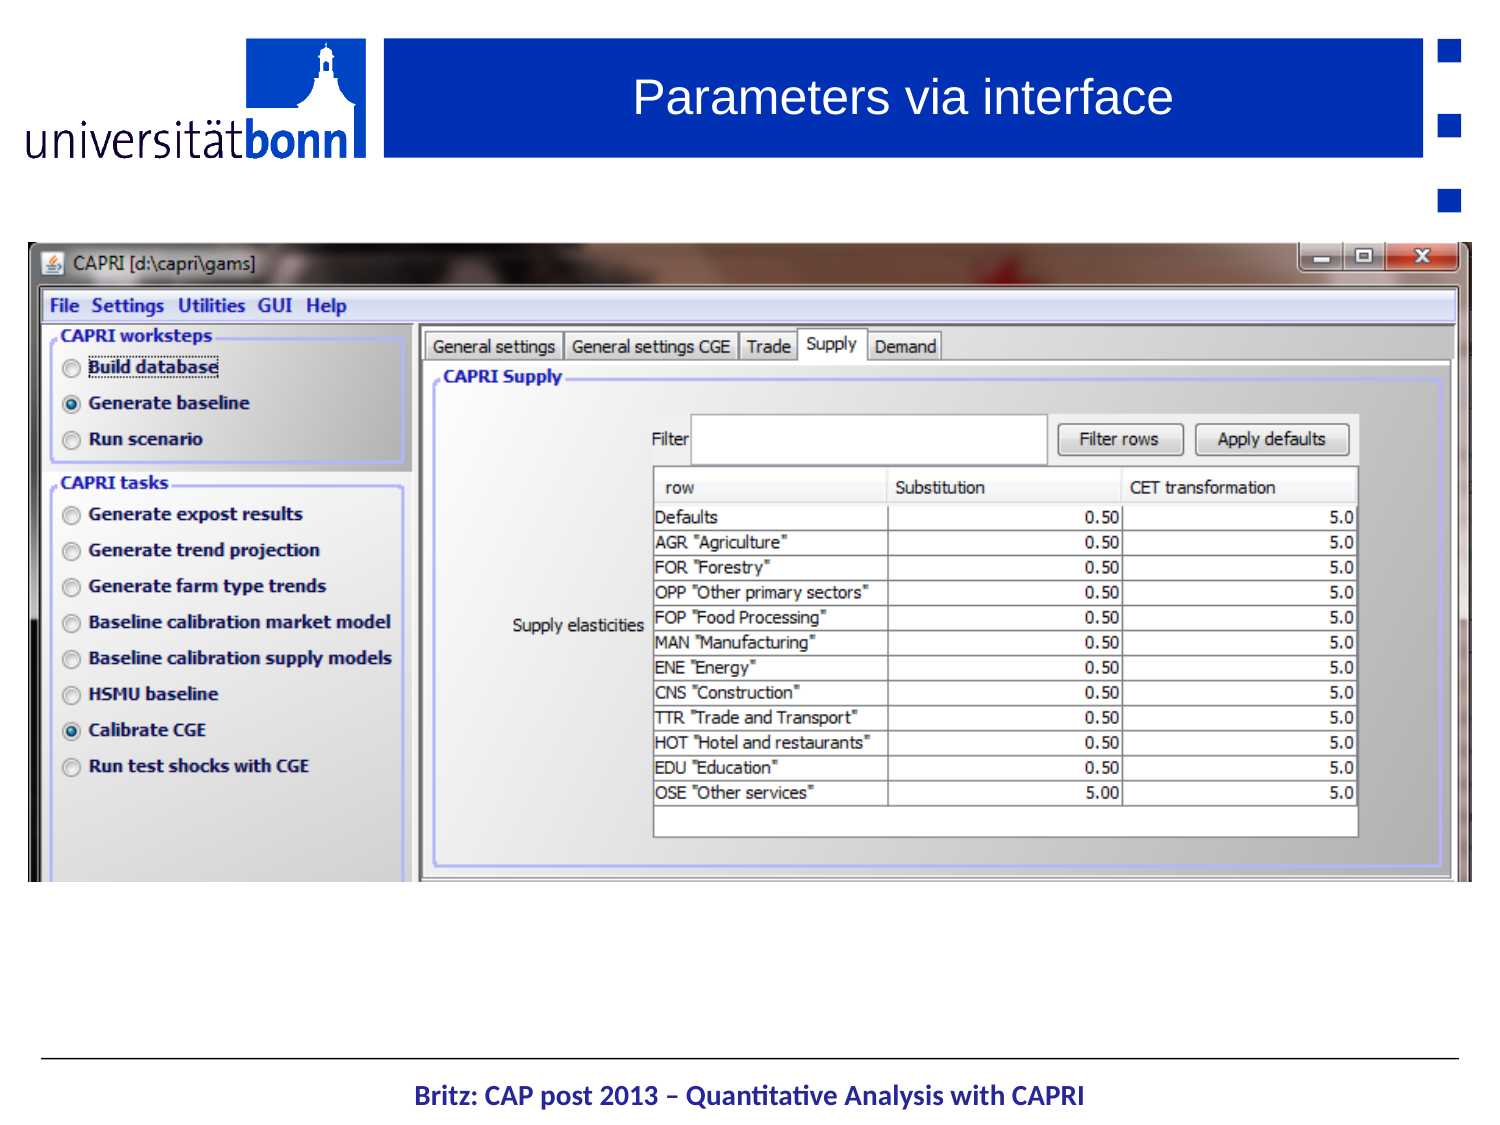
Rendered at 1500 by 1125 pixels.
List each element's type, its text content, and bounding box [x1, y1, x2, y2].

picture [24, 36, 368, 160]
picture [27, 242, 1472, 883]
footer Britz: CAP post 2013 – Quantitative Analysis with CAPRI [40, 1070, 1460, 1107]
title Parameters via interface [383, 38, 1424, 158]
